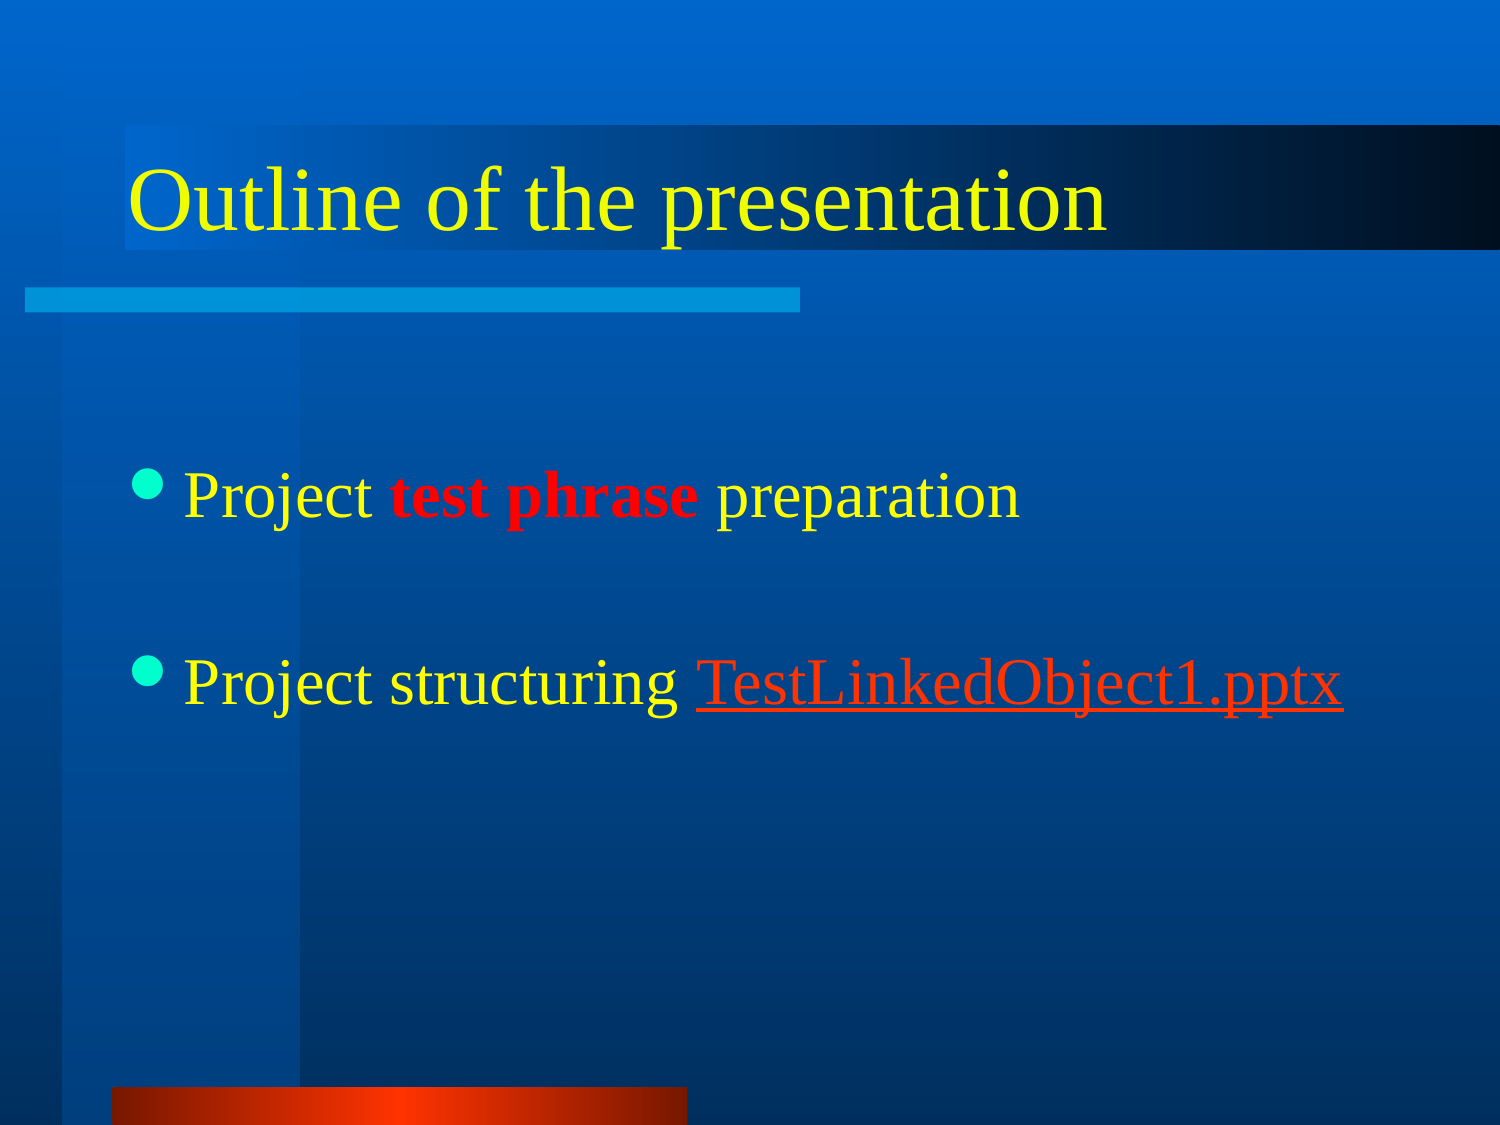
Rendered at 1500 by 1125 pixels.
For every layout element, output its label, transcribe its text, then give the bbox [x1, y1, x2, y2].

title Outline of the presentation [112, 99, 1388, 288]
list Project test phrase preparation Project structuring TestLinkedObject1.pptx [112, 349, 1388, 938]
